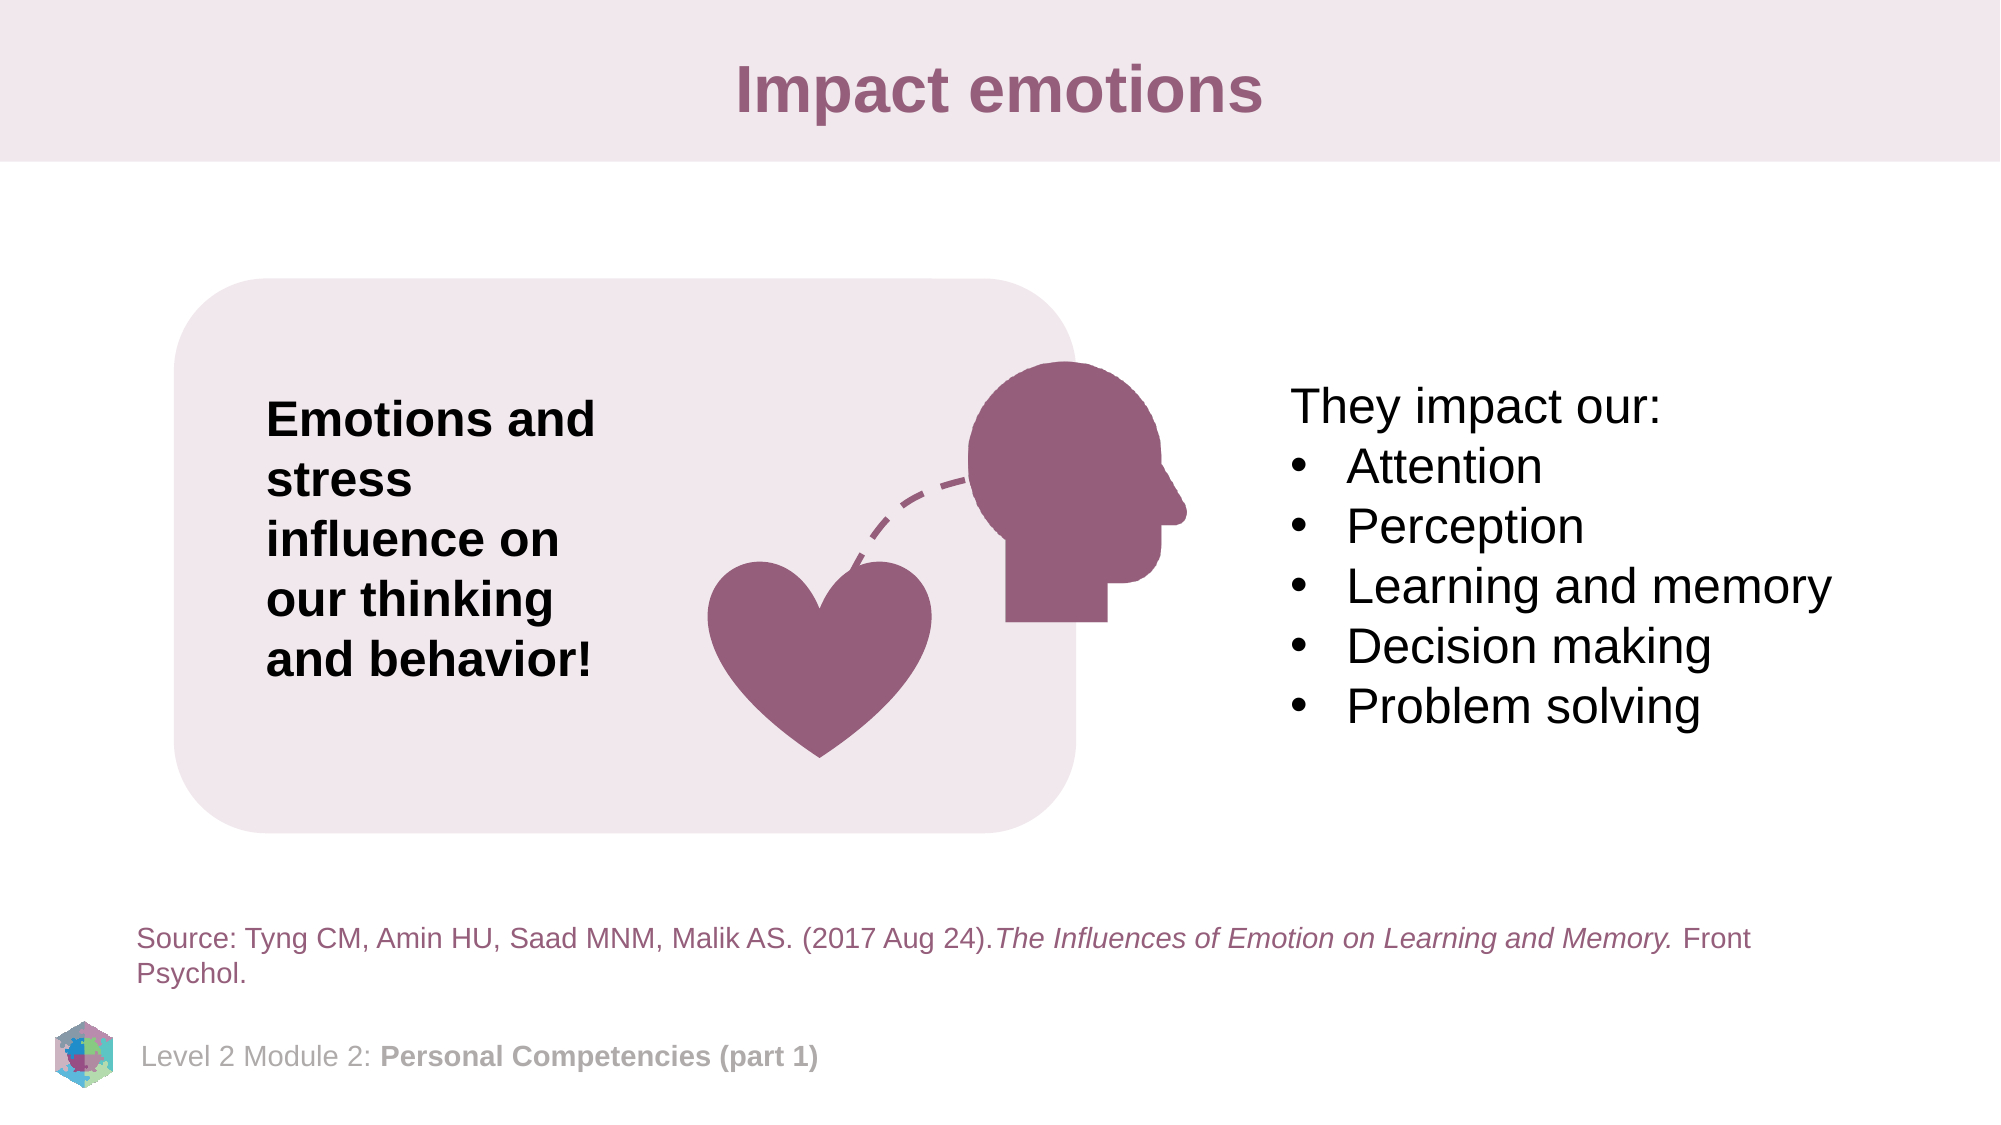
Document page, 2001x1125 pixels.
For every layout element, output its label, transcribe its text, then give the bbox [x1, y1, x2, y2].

title Impact emotions [137, 19, 1863, 163]
text_box They impact our: Attention Perception Learning and memory Decision making Problem solving [1275, 366, 1904, 742]
text_box Emotions and stress influence on our thinking and behavior! [251, 379, 644, 695]
text_box Source: Tyng CM, Amin HU, Saad MNM, Malik AS. (2017 Aug 24).The Influences of Emotion on Learning and Memory. Front Psychol. [121, 912, 1879, 997]
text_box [708, 343, 1232, 759]
picture [55, 1021, 113, 1088]
text_box [172, 277, 1076, 835]
